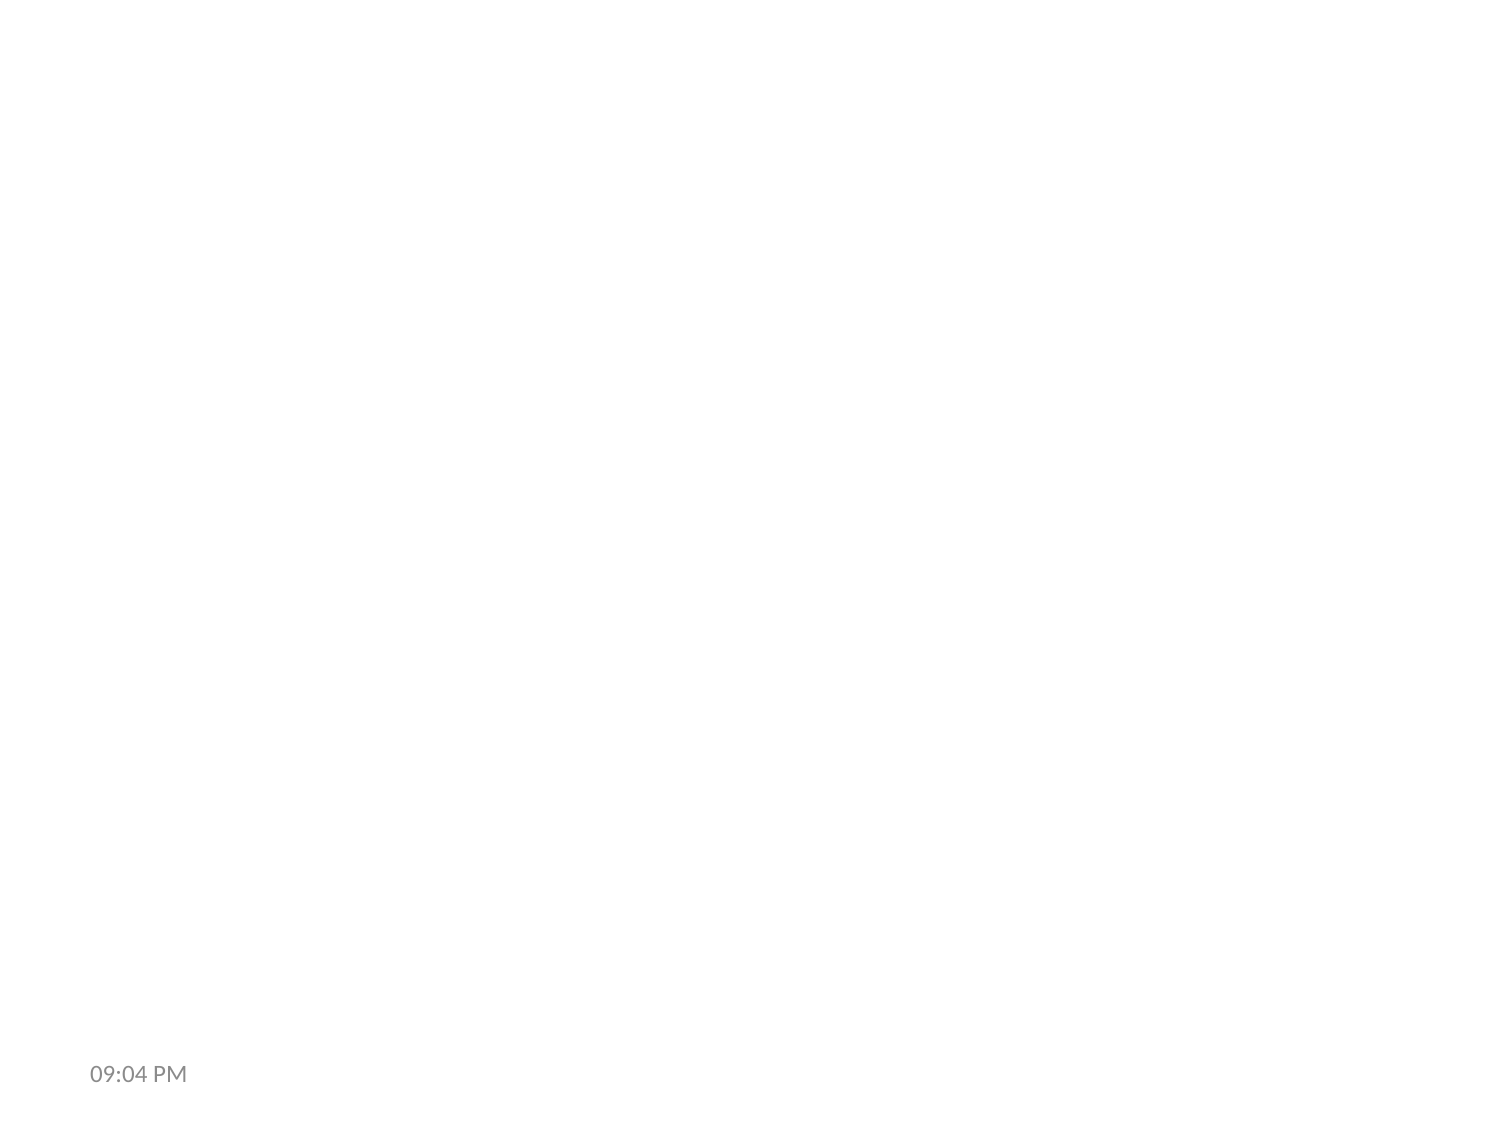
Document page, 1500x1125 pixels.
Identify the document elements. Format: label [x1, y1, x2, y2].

slide_number [75, 1042, 425, 1103]
